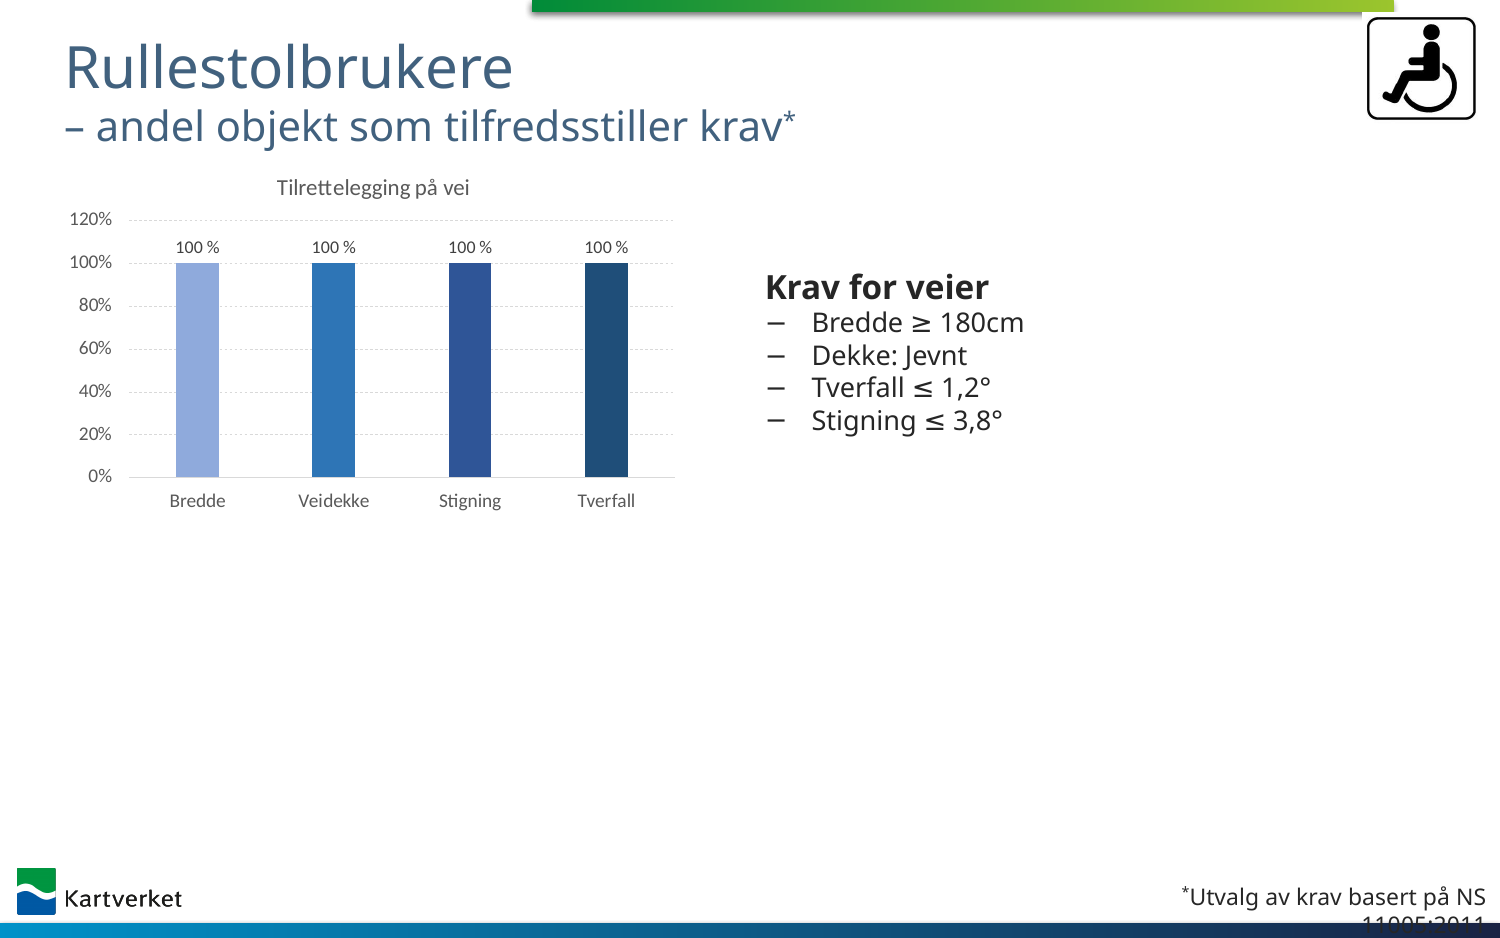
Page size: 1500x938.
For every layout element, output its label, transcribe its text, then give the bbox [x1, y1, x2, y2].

picture [1362, 12, 1481, 126]
text_box Krav for veier Bredde ≥ 180cm Dekke: Jevnt Tverfall ≤ 1,2° Stigning ≤ 3,8° [750, 258, 1234, 444]
text_box Rullestolbrukere – andel objekt som tilfredsstiller krav* [49, 25, 1431, 158]
text_box *Utvalg av krav basert på NS 11005:2011 [1068, 873, 1500, 938]
picture [62, 166, 685, 519]
